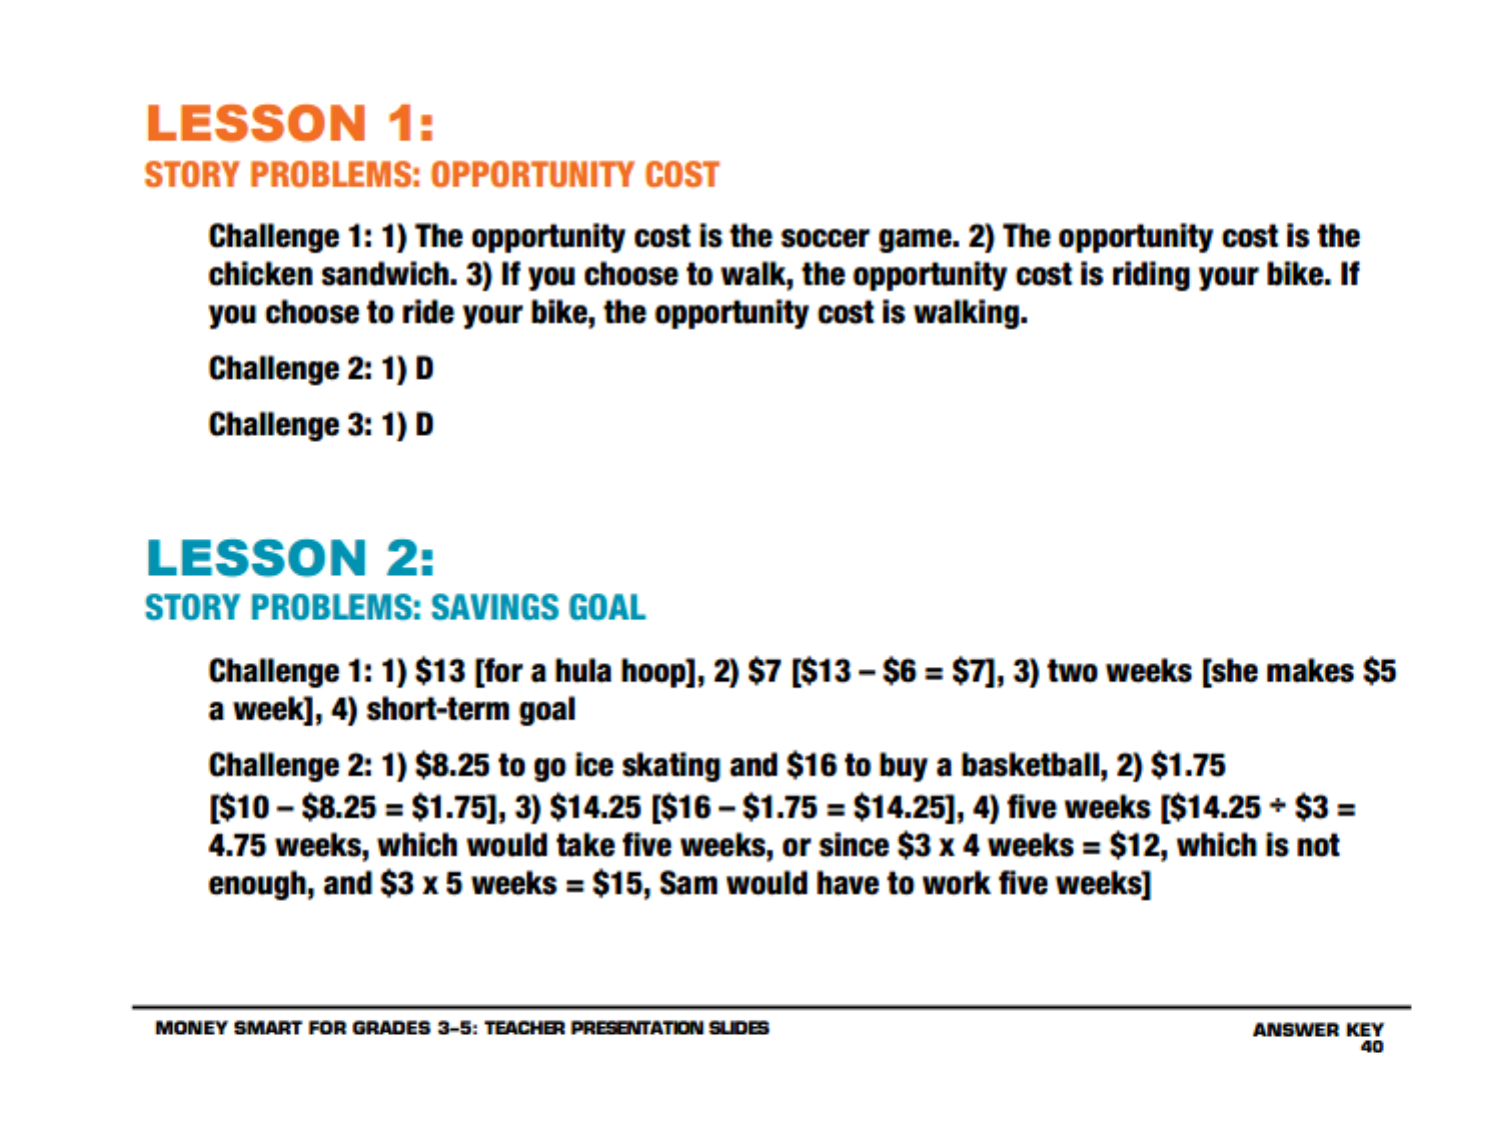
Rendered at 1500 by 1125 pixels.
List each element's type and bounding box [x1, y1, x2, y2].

picture [74, 23, 1451, 1083]
